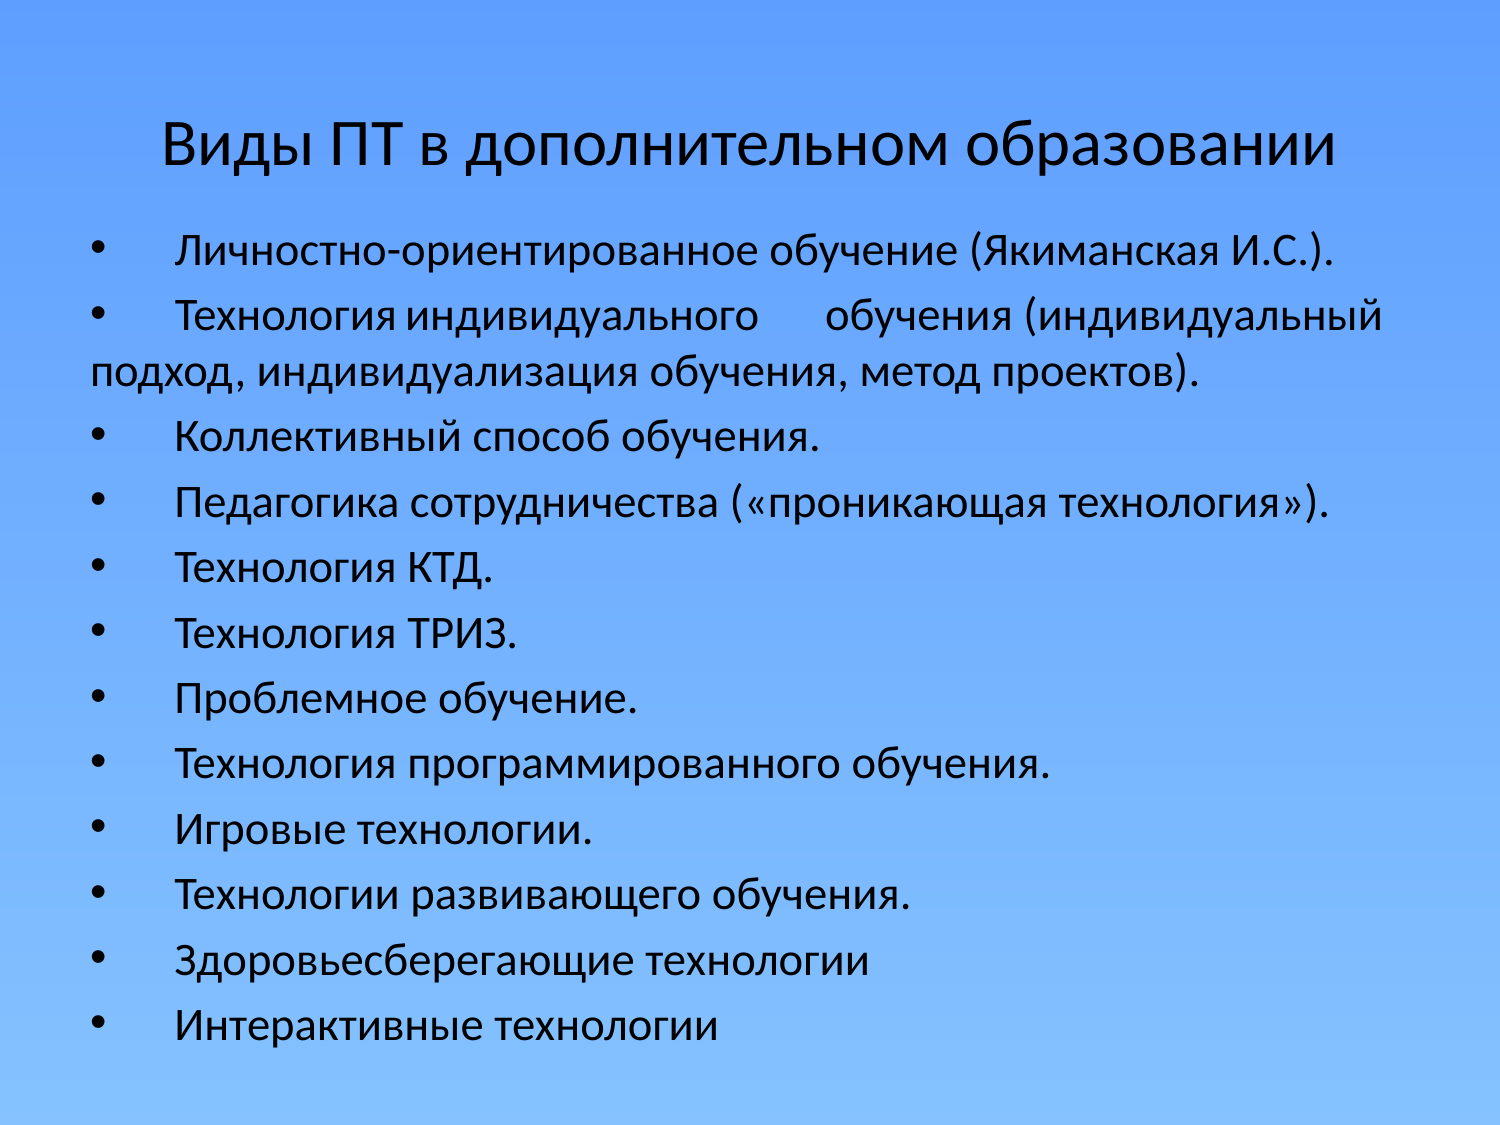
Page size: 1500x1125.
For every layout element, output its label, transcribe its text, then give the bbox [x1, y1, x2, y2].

title Виды ПТ в дополнительном образовании [75, 45, 1425, 210]
list Личностно-ориентированное обучение (Якиманская И.С.). Технология индивидуального обучения (индивидуальный подход, индивидуализация обучения, метод проектов). Коллективный способ обучения. Педагогика сотрудничества («проникающая технология»). Технология КТД. Технология ТРИЗ. Проблемное обучение. Технология программированного обучения. Игровые технологии. Технологии развивающего обучения. Здоровьесберегающие технологии Интерактивные технологии [75, 210, 1425, 1079]
